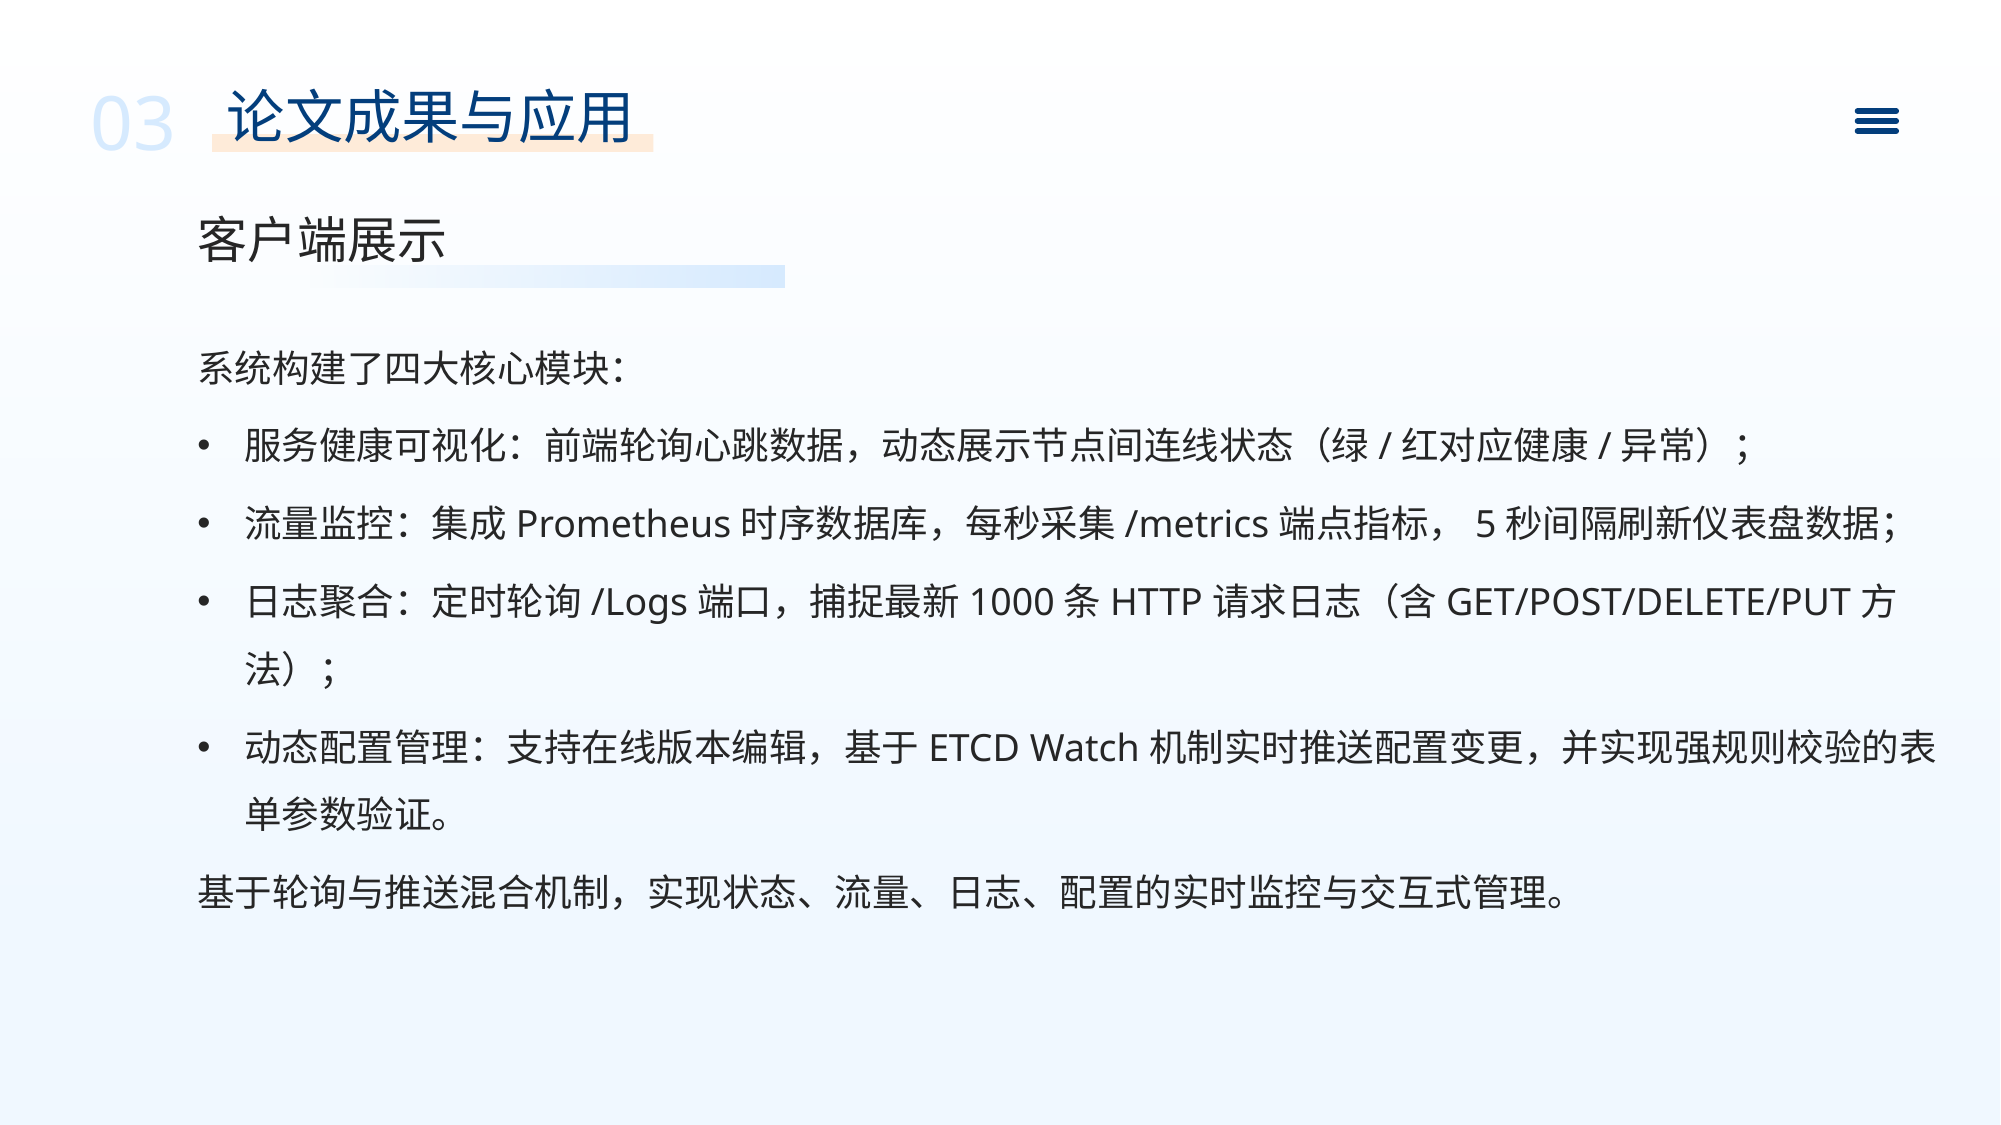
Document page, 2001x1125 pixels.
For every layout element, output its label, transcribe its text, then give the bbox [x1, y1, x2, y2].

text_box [75, 68, 663, 174]
text_box 系统构建了四大核心模块： 服务健康可视化：前端轮询心跳数据，动态展示节点间连线状态（绿/红对应健康/异常）； 流量监控：集成Prometheus时序数据库，每秒采集/metrics端点指标，5秒间隔刷新仪表盘数据； 日志聚合：定时轮询/Logs端口，捕捉最新1000条HTTP请求日志（含GET/POST/DELETE/PUT方法）； 动态配置管理：支持在线版本编辑，基于ETCD Watch机制实时推送配置变更，并实现强规则校验的表单参数验证。 基于轮询与推送混合机制，实现状态、流量、日志、配置的实时监控与交互式管理。 [182, 314, 1961, 1028]
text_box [182, 201, 785, 288]
